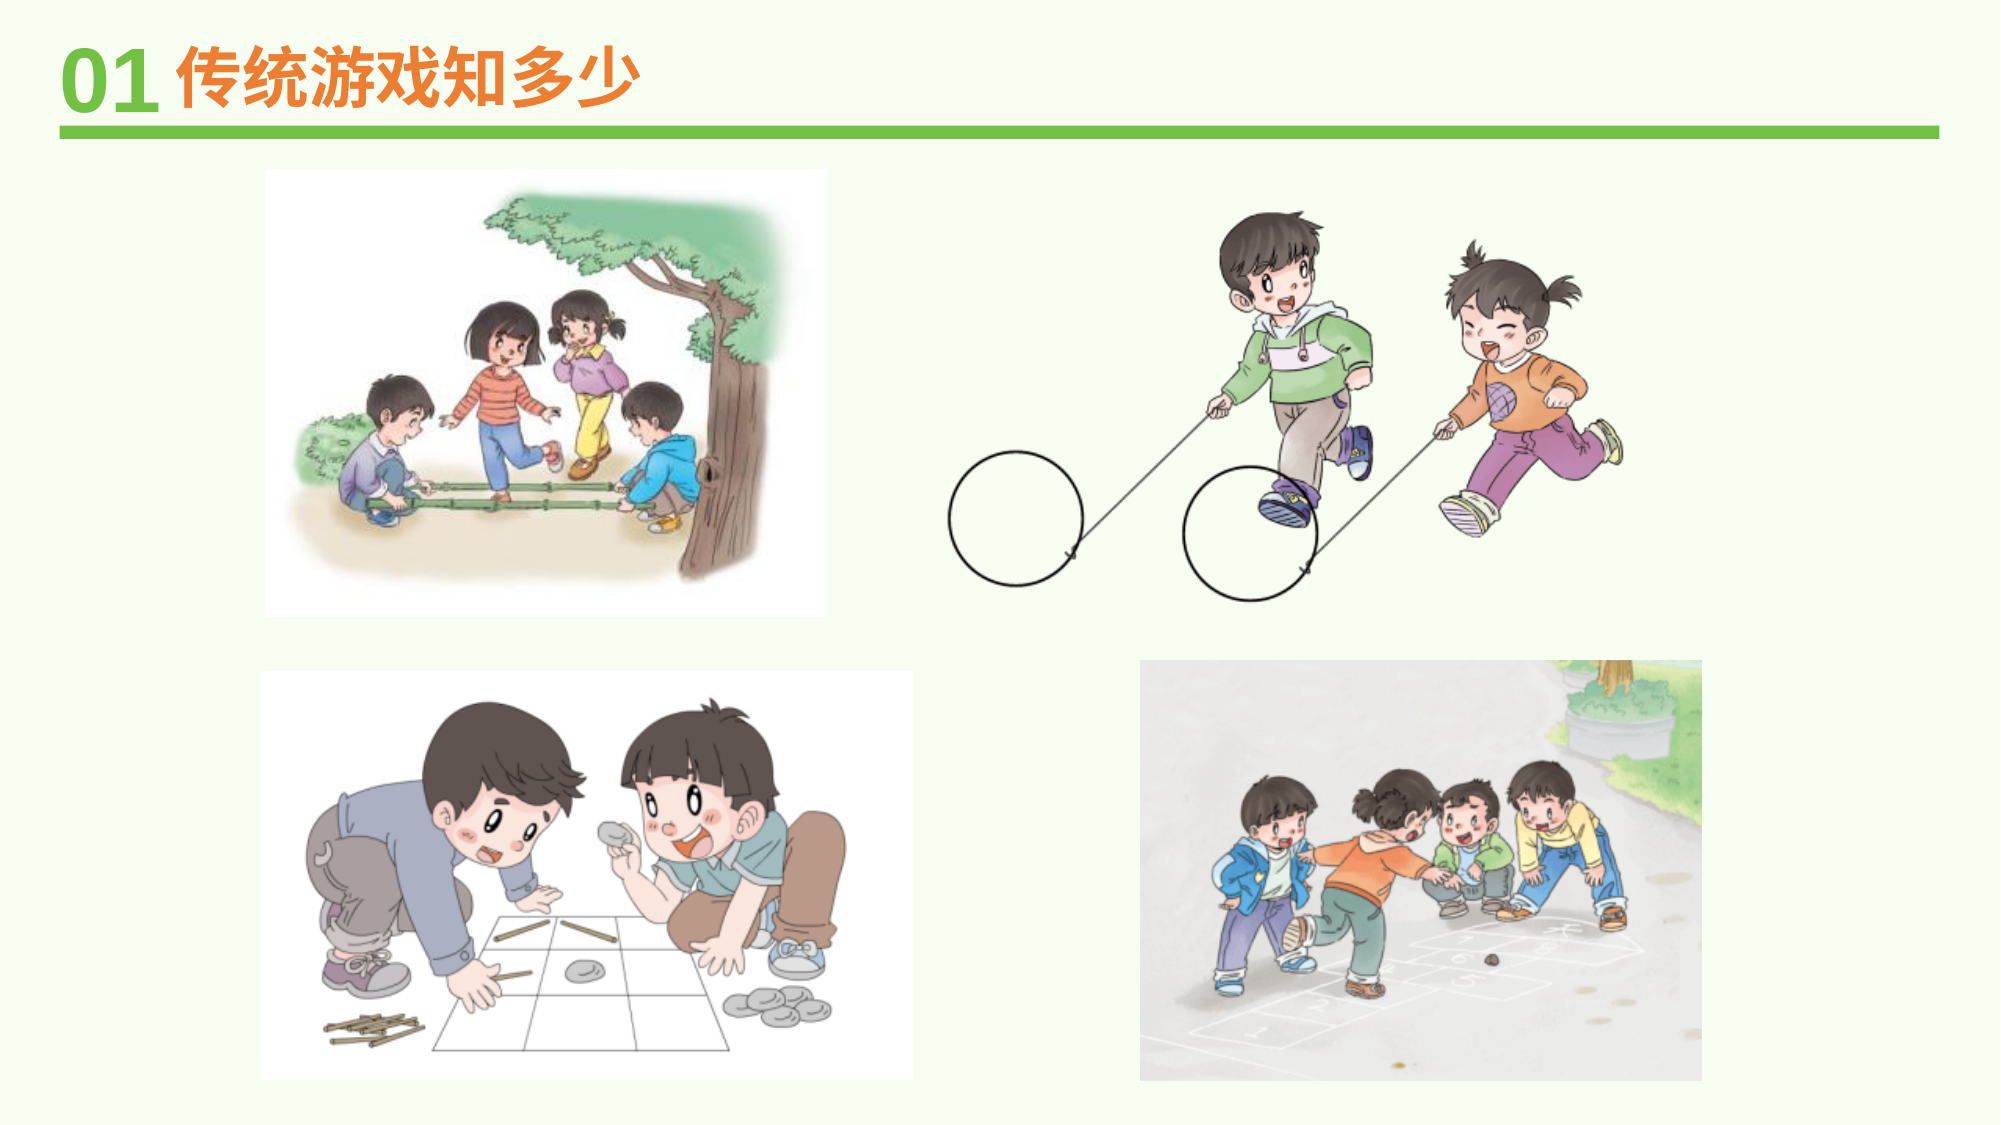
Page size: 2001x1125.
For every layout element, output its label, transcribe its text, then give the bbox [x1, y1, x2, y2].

picture [1140, 660, 1702, 1081]
text_box [59, 125, 1940, 140]
picture [261, 671, 913, 1081]
picture [265, 169, 1664, 624]
text_box 传统游戏知多少 [160, 28, 699, 123]
text_box 01 [59, 24, 161, 125]
